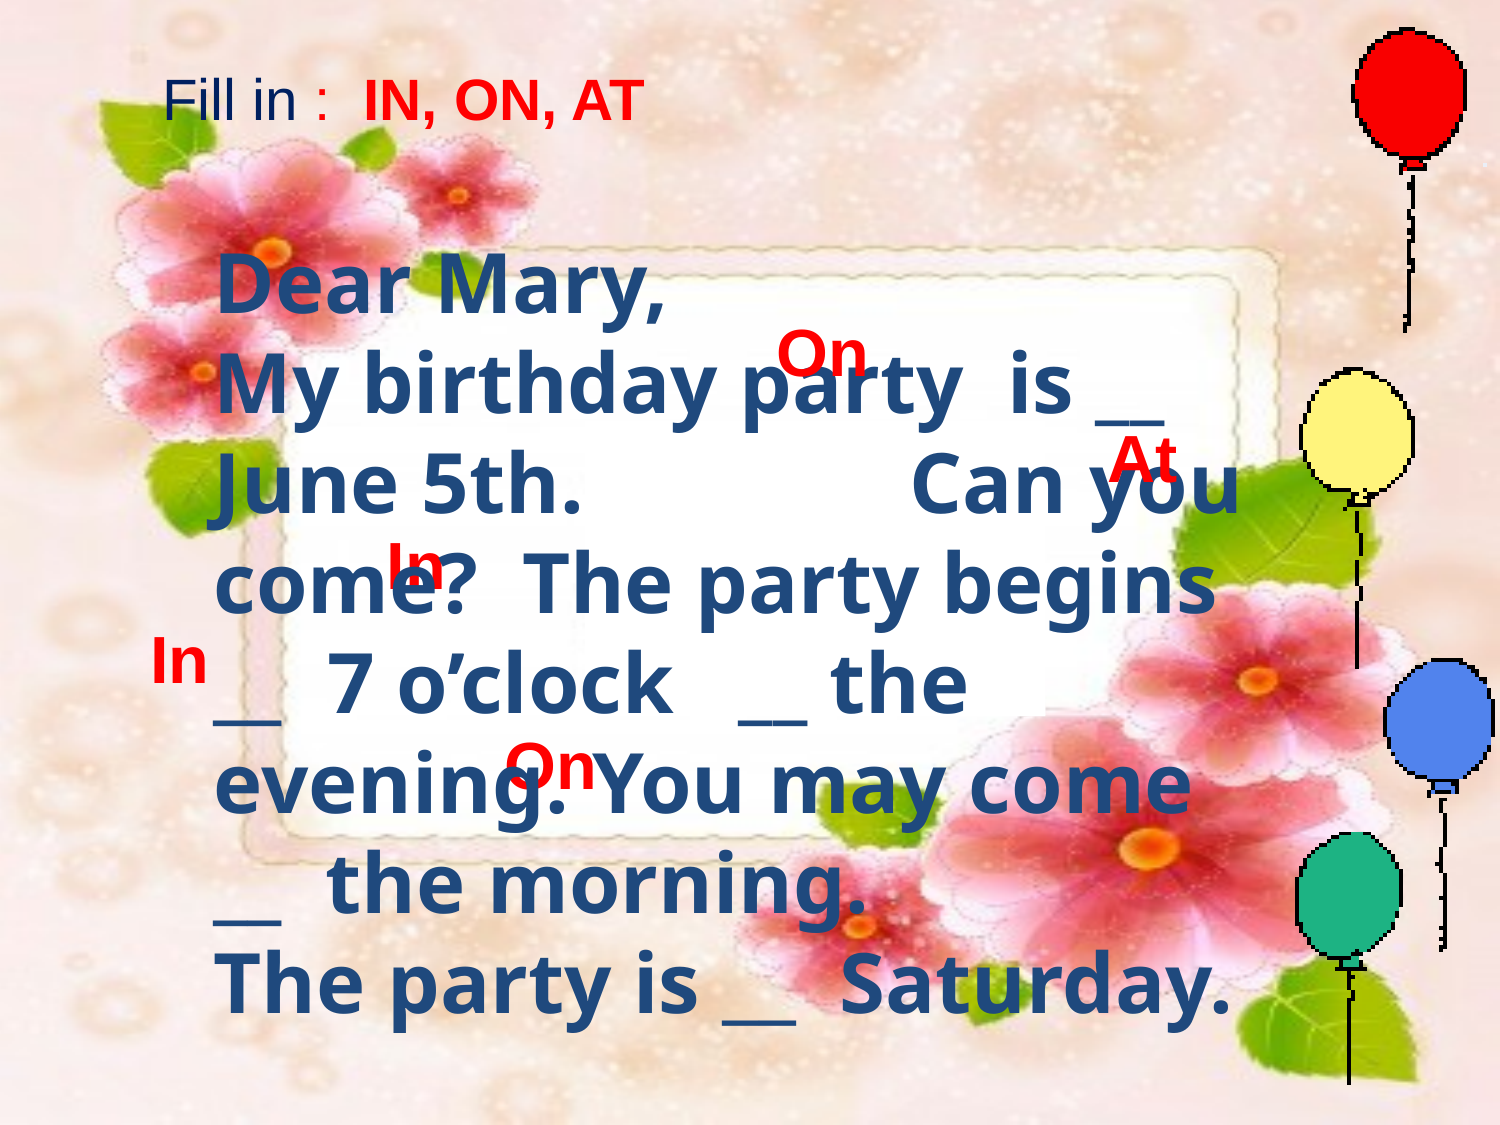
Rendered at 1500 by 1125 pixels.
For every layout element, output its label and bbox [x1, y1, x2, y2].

text_box [0, 0, 1500, 1125]
picture [1294, 0, 1500, 1086]
